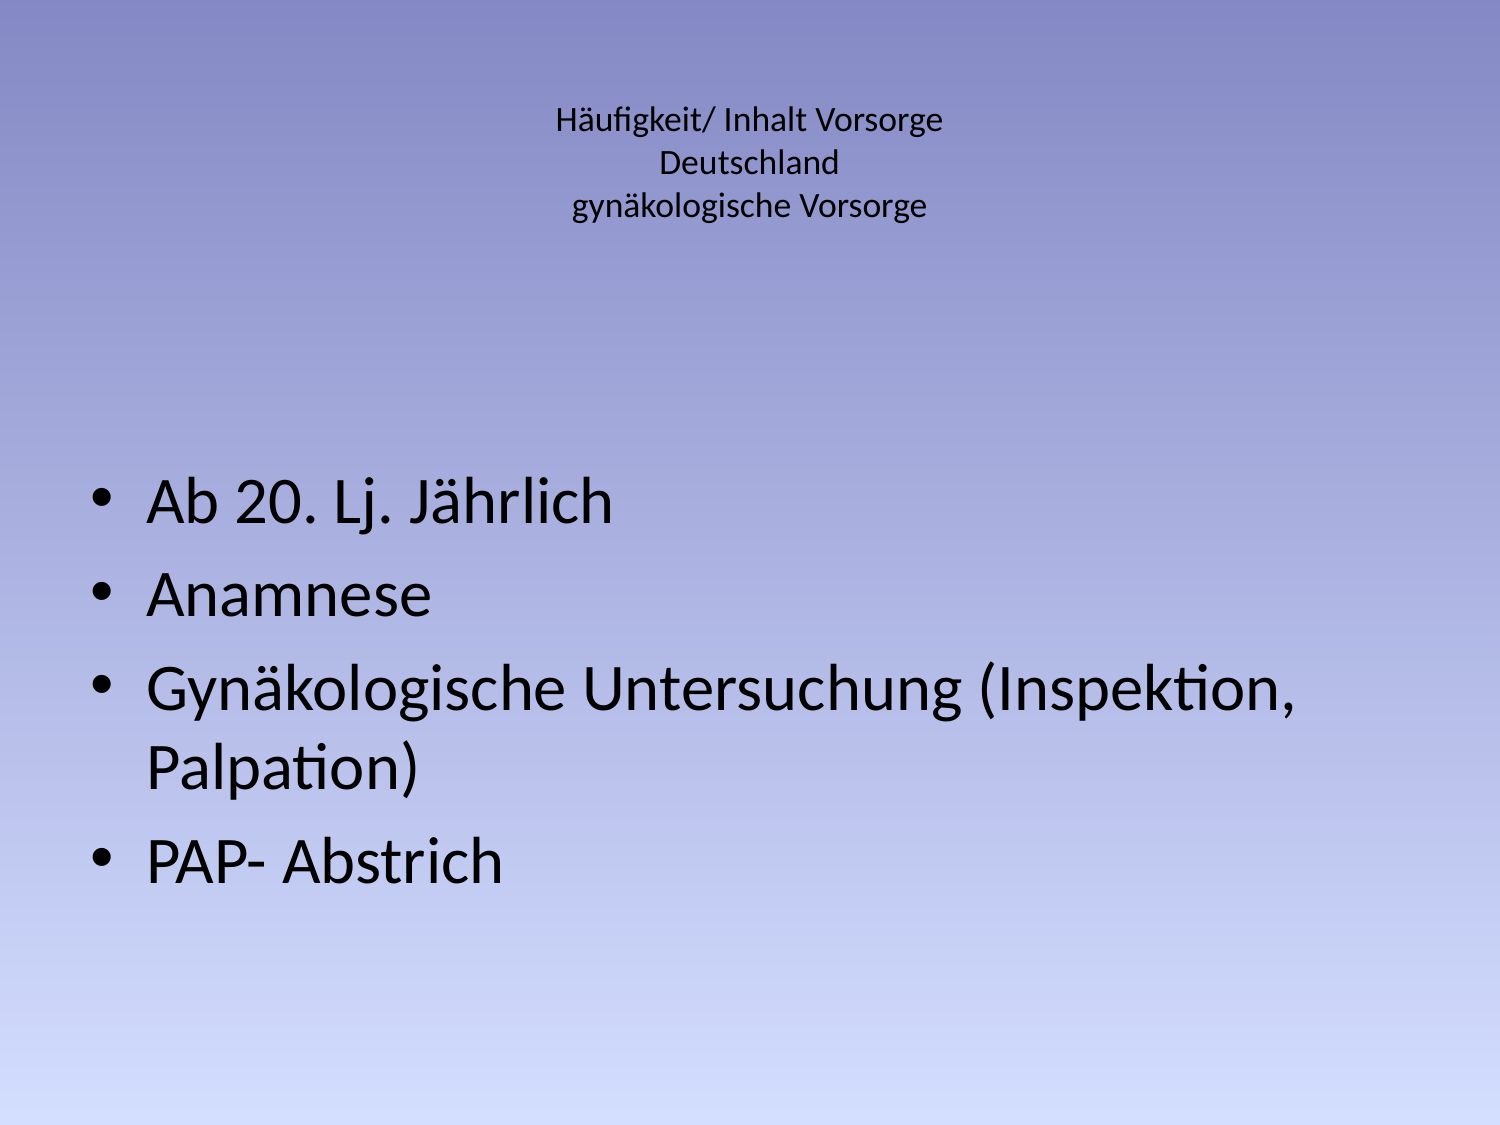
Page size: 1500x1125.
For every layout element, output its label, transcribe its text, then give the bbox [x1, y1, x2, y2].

list Ab 20. Lj. Jährlich Anamnese Gynäkologische Untersuchung (Inspektion, Palpation) PAP- Abstrich [75, 262, 1425, 1005]
title Häufigkeit/ Inhalt Vorsorge Deutschland gynäkologische Vorsorge [75, 45, 1425, 233]
